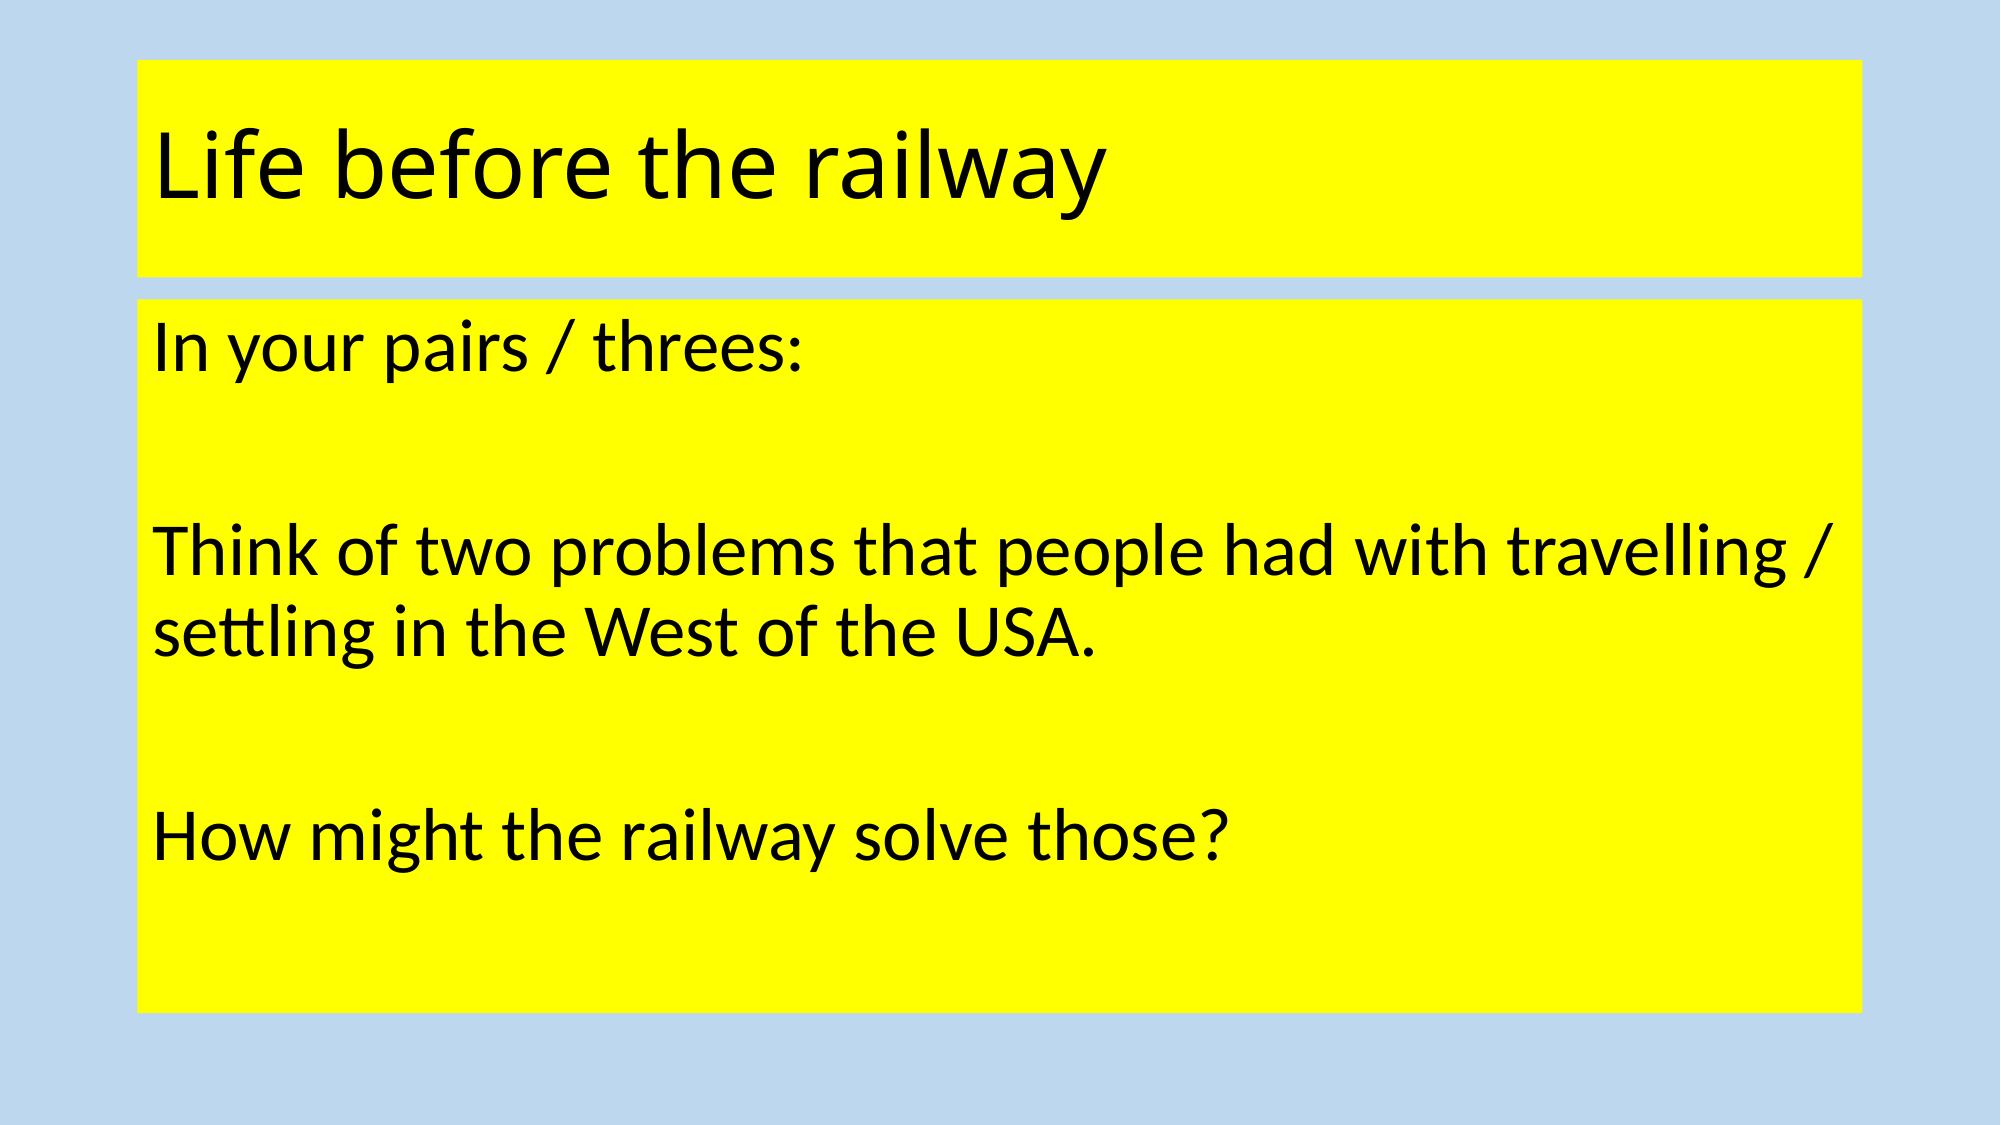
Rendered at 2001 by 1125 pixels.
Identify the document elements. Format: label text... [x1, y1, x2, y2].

list In your pairs / threes: Think of two problems that people had with travelling / settling in the West of the USA. How might the railway solve those? [137, 299, 1863, 1014]
title Life before the railway [137, 59, 1863, 278]
